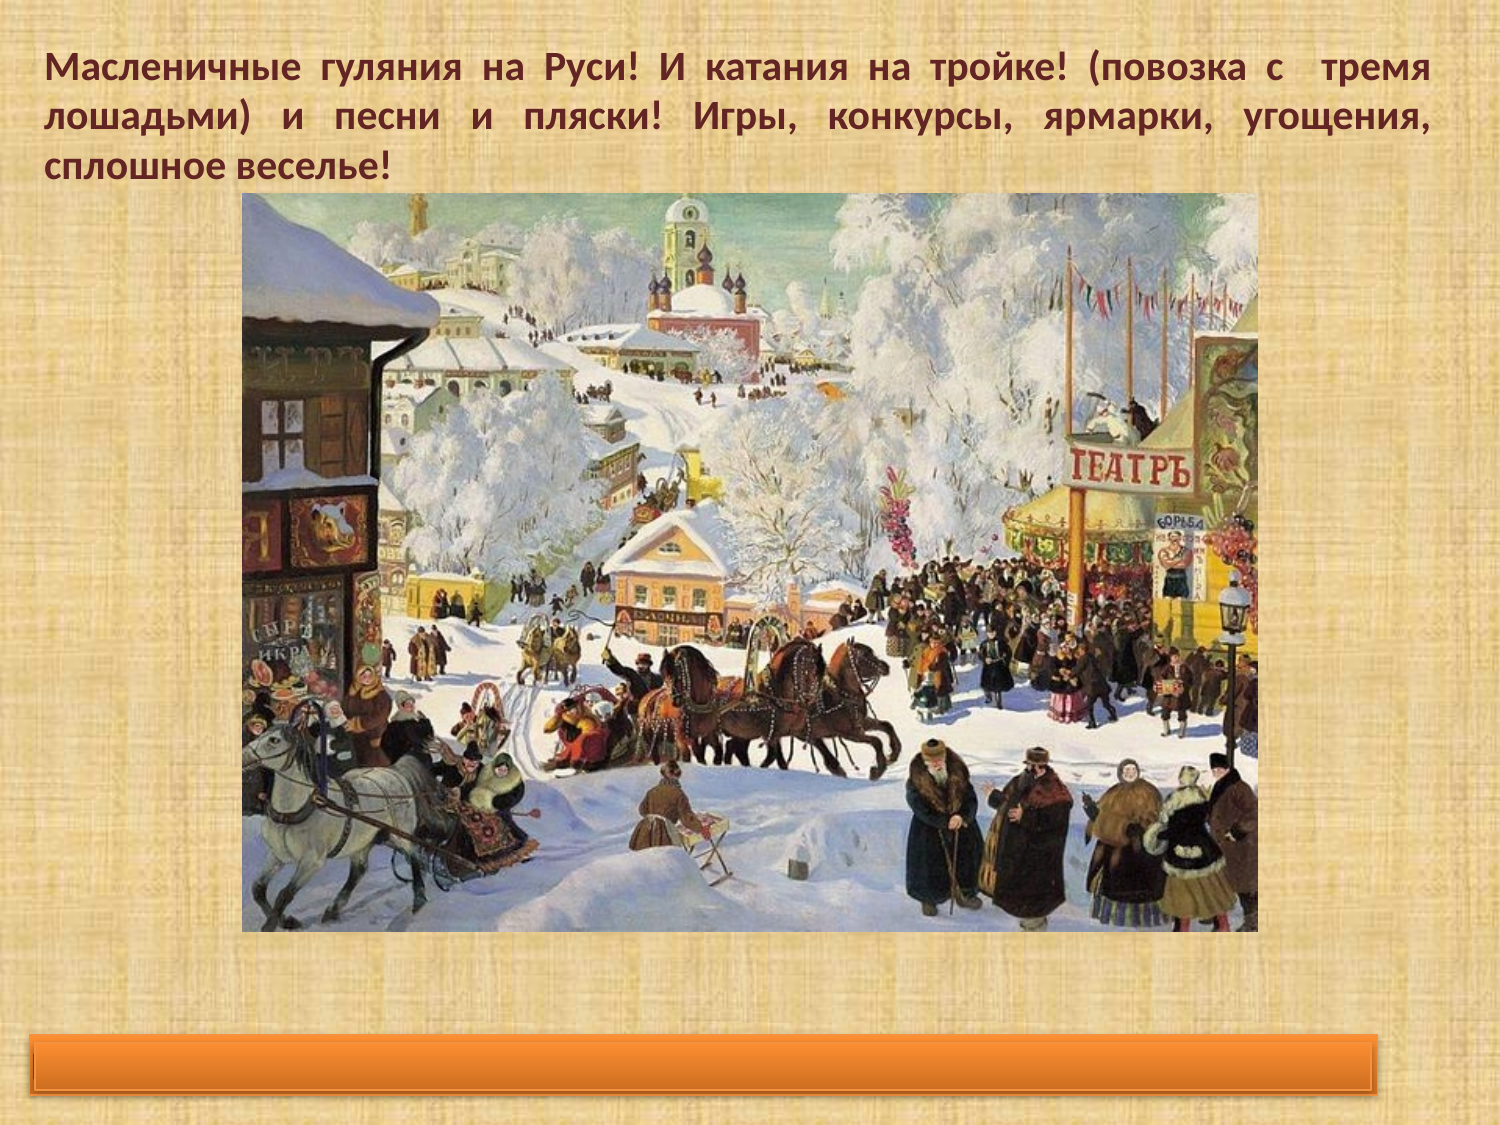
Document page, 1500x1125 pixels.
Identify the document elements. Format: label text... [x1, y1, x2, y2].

text_box Масленичные гуляния на Руси! И катания на тройке! (повозка с тремя лошадьми) и песни и пляски! Игры, конкурсы, ярмарки, угощения, сплошное веселье! [29, 30, 1447, 196]
picture [0, 0, 1500, 1125]
text_box [34, 1042, 1372, 1091]
